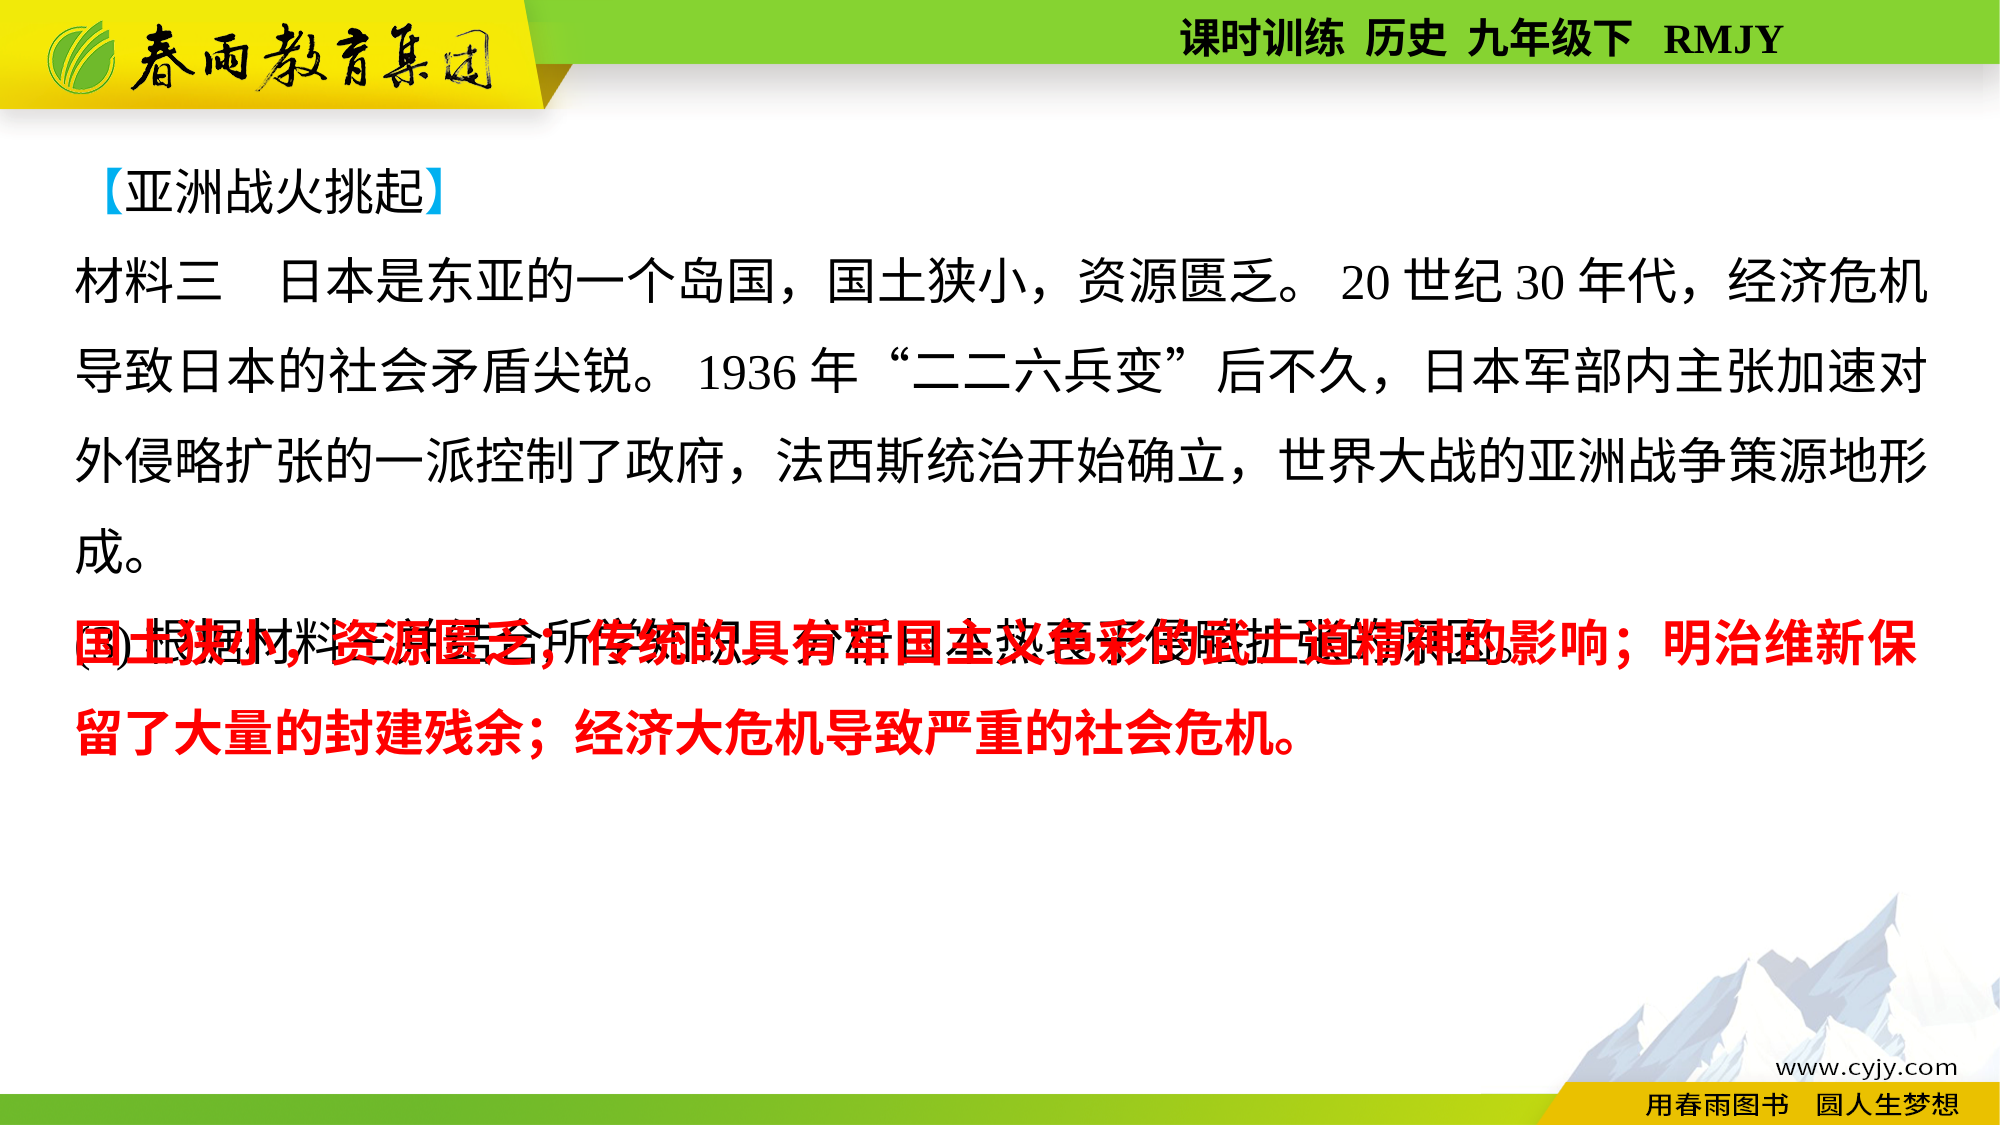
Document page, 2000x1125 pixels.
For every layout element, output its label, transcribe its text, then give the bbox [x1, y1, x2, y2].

picture [0, 0, 2000, 1125]
list 【亚洲战火挑起】 材料三 日本是东亚的一个岛国，国土狭小，资源匮乏。20世纪30年代，经济危机导致日本的社会矛盾尖锐。1936年“二二六兵变”后不久，日本军部内主张加速对外侵略扩张的一派控制了政府，法西斯统治开始确立，世界大战的亚洲战争策源地形成。 (3)根据材料三并结合所学知识，分析日本热衷于侵略扩张的原因。 [59, 122, 1944, 581]
text_box 国土狭小，资源匮乏；传统的具有军国主义色彩的武士道精神的影响；明治维新保留了大量的封建残余；经济大危机导致严重的社会危机。 [59, 574, 1933, 769]
